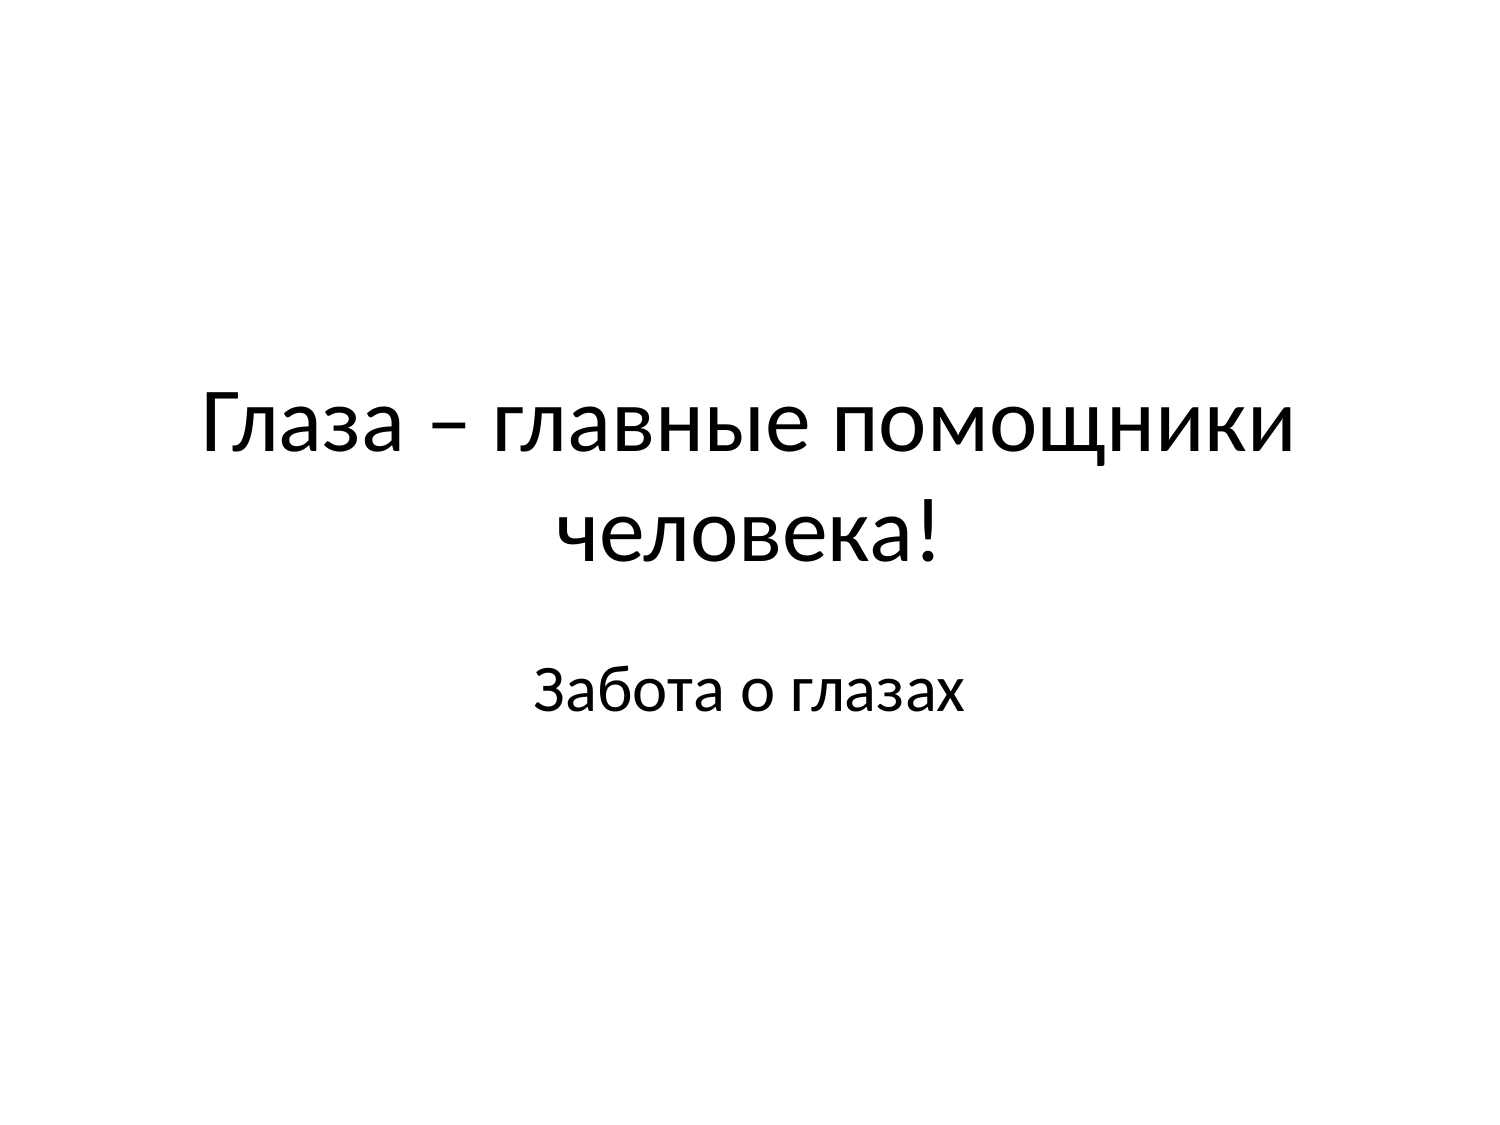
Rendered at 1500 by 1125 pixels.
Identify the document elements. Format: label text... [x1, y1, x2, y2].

title Глаза – главные помощники человека! [112, 349, 1388, 591]
subtitle Забота о глазах [225, 637, 1275, 925]
